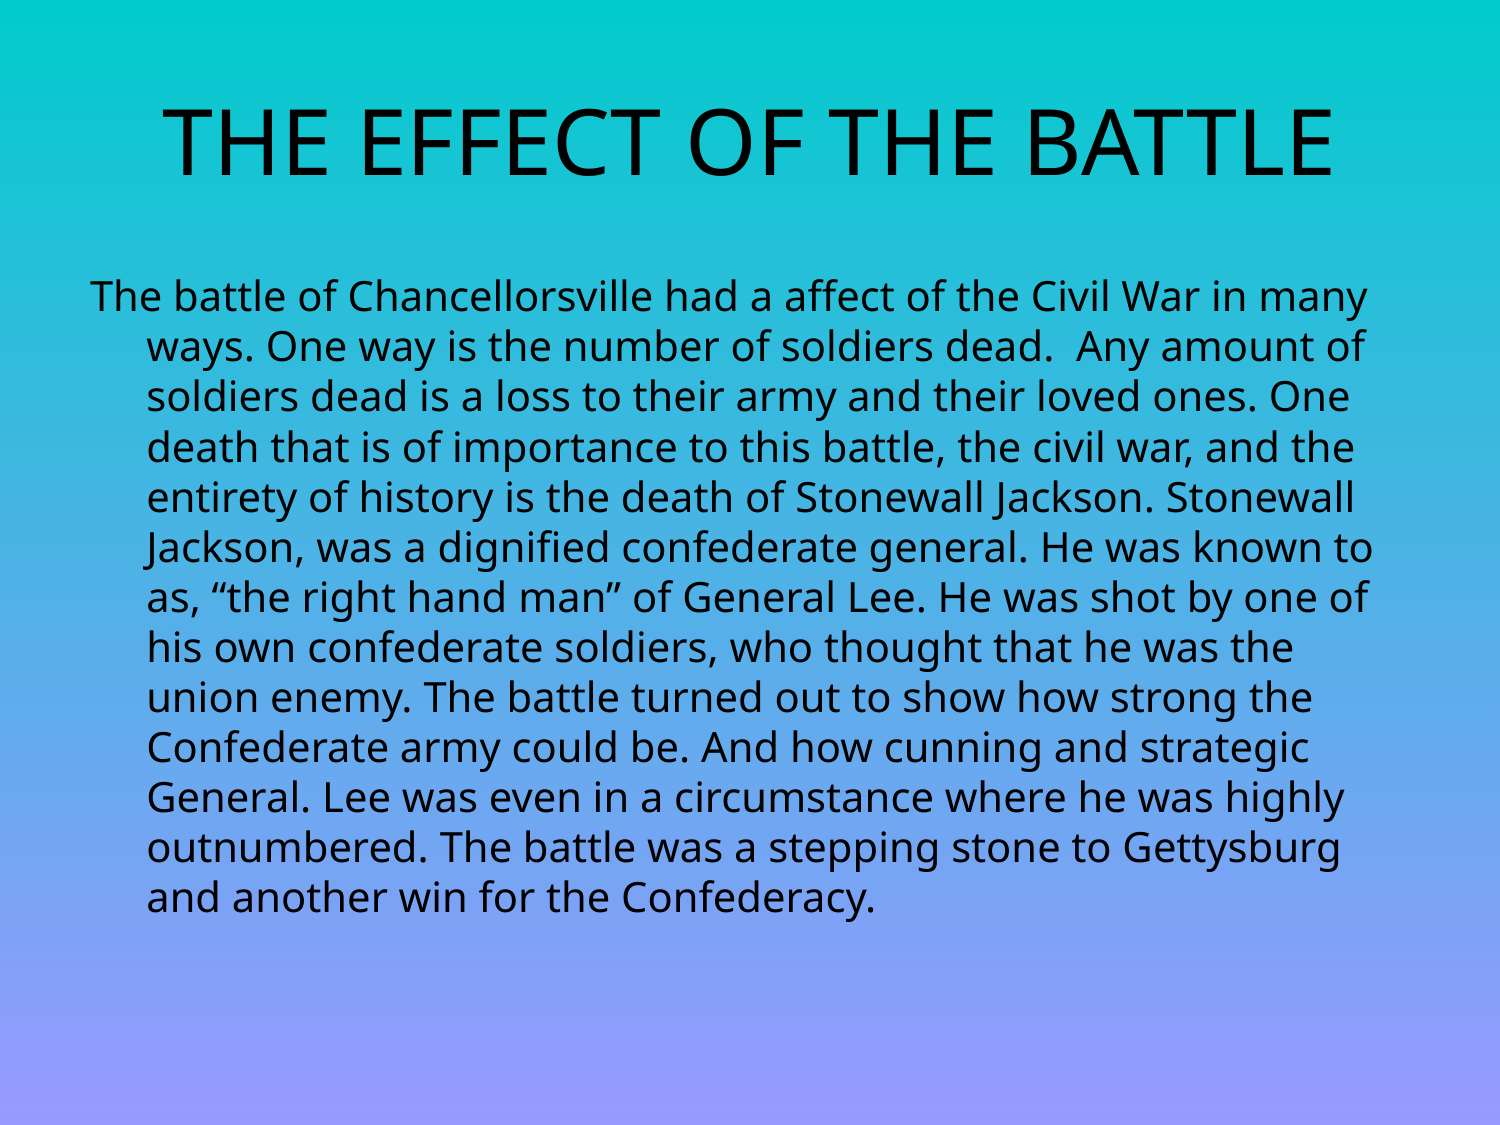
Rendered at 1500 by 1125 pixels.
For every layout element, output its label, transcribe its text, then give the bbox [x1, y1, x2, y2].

title THE EFFECT OF THE BATTLE [75, 45, 1425, 233]
list The battle of Chancellorsville had a affect of the Civil War in many ways. One way is the number of soldiers dead. Any amount of soldiers dead is a loss to their army and their loved ones. One death that is of importance to this battle, the civil war, and the entirety of history is the death of Stonewall Jackson. Stonewall Jackson, was a dignified confederate general. He was known to as, “the right hand man” of General Lee. He was shot by one of his own confederate soldiers, who thought that he was the union enemy. The battle turned out to show how strong the Confederate army could be. And how cunning and strategic General. Lee was even in a circumstance where he was highly outnumbered. The battle was a stepping stone to Gettysburg and another win for the Confederacy. [75, 262, 1425, 1005]
